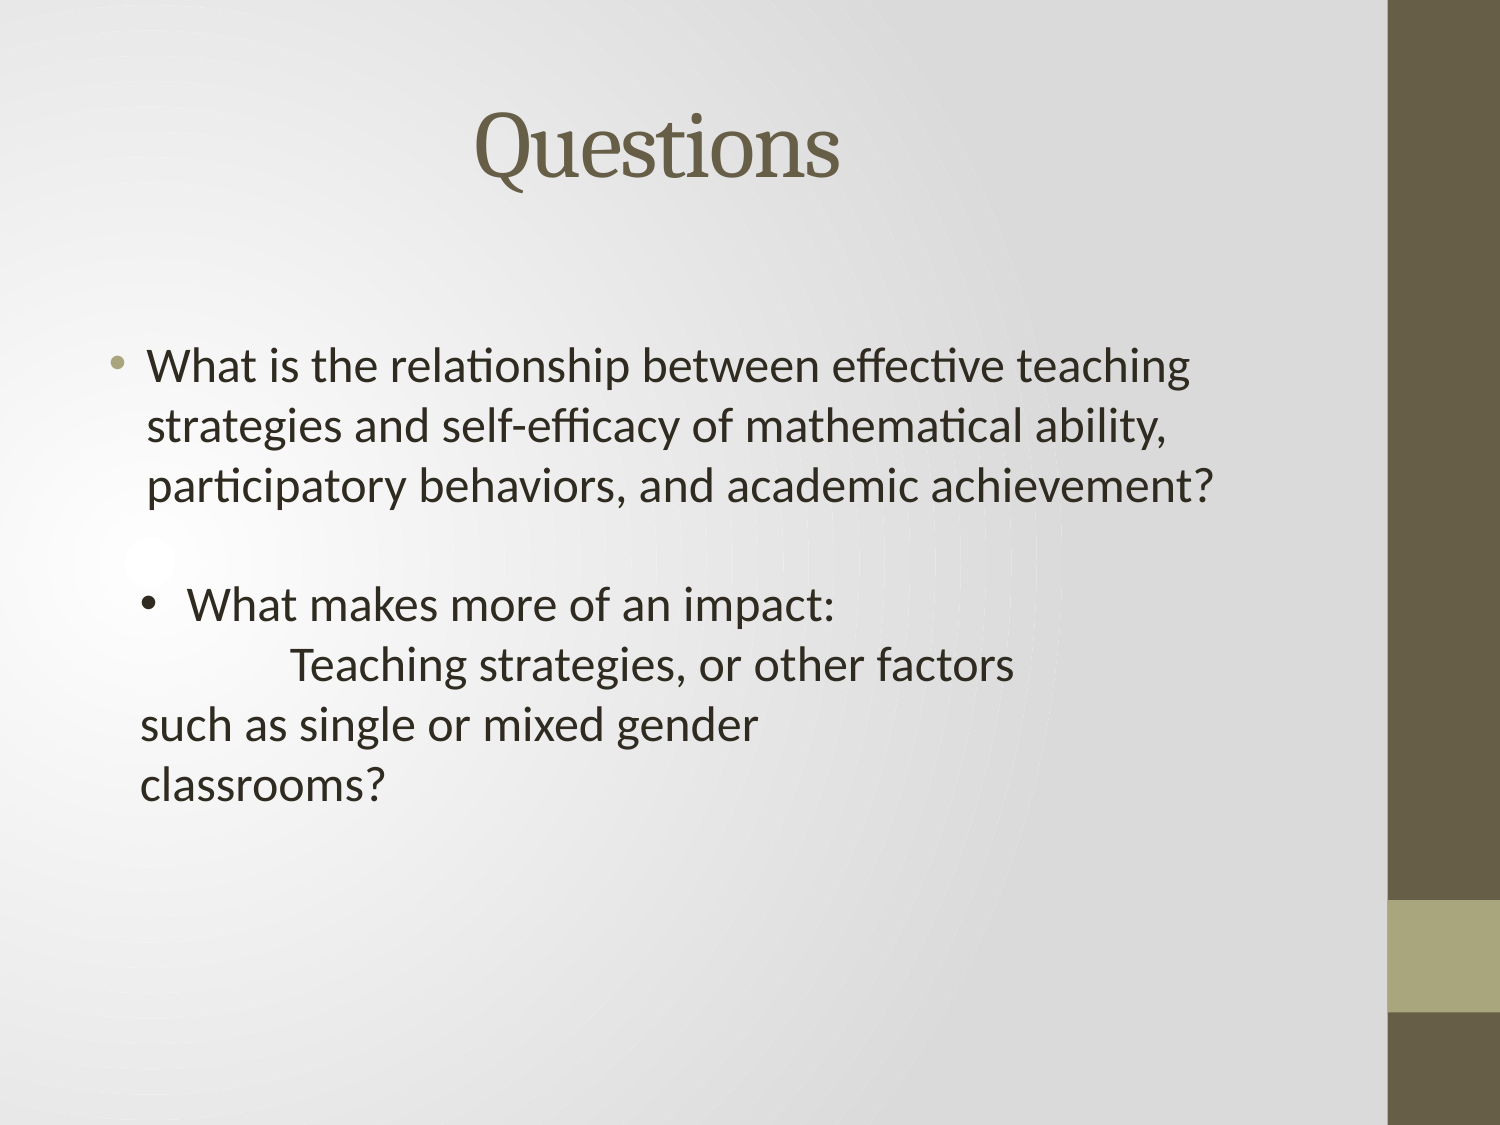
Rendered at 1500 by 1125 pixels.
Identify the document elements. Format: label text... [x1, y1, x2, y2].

text_box What makes more of an impact: Teaching strategies, or other factors such as single or mixed gender classrooms? [124, 564, 1113, 820]
title Questions [75, 45, 1325, 233]
list What is the relationship between effective teaching strategies and self-efficacy of mathematical ability, participatory behaviors, and academic achievement? [75, 324, 1291, 563]
